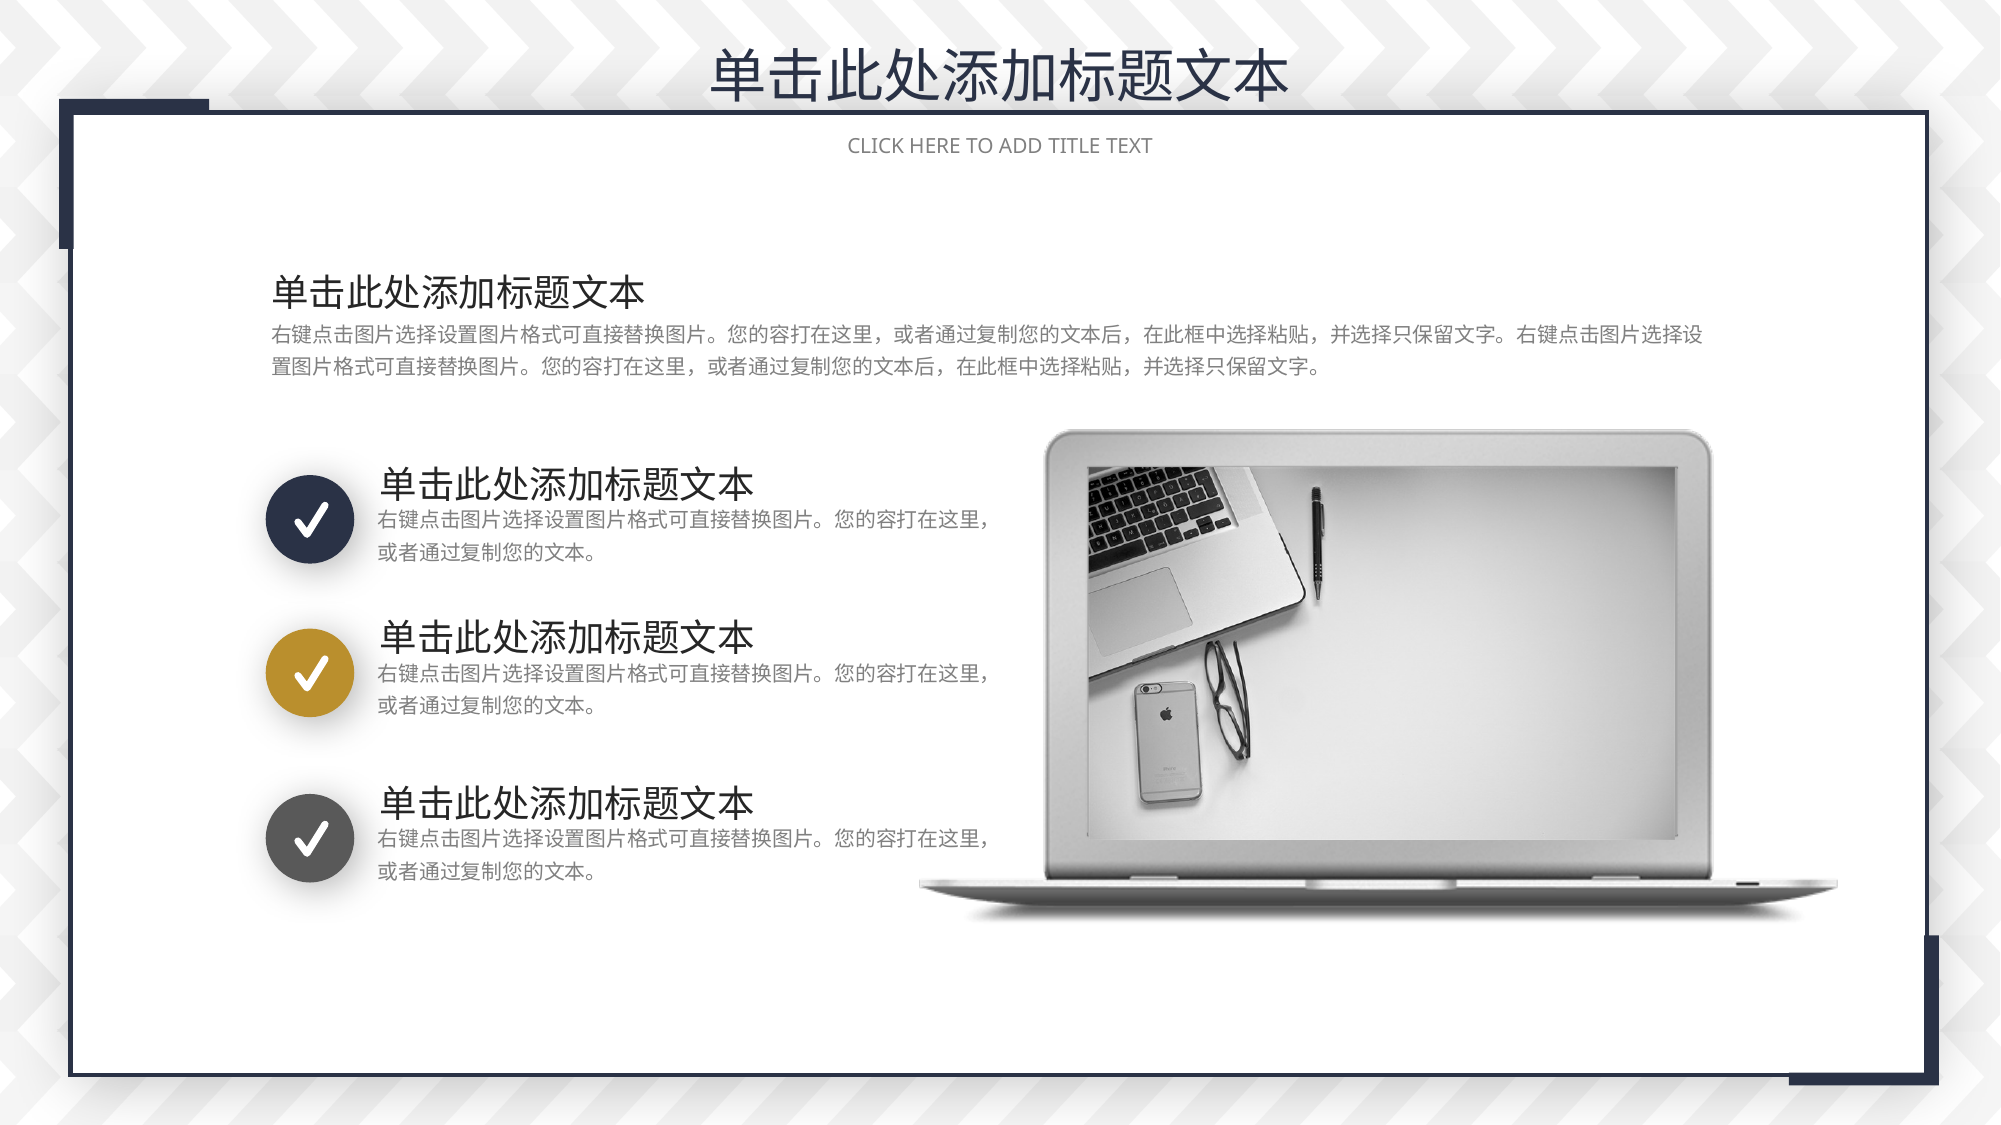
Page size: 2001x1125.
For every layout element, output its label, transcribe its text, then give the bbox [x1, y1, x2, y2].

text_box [265, 432, 894, 570]
text_box 单击此处添加标题文本 右键点击图片选择设置图片格式可直接替换图片。您的容打在这里，或者通过复制您的文本后，在此框中选择粘贴，并选择只保留文字。右键点击图片选择设置图片格式可直接替换图片。您的容打在这里，或者通过复制您的文本后，在此框中选择粘贴，并选择只保留文字。 [256, 247, 1733, 385]
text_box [265, 751, 894, 889]
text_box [894, 417, 1870, 963]
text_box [609, 18, 1391, 163]
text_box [265, 585, 894, 724]
